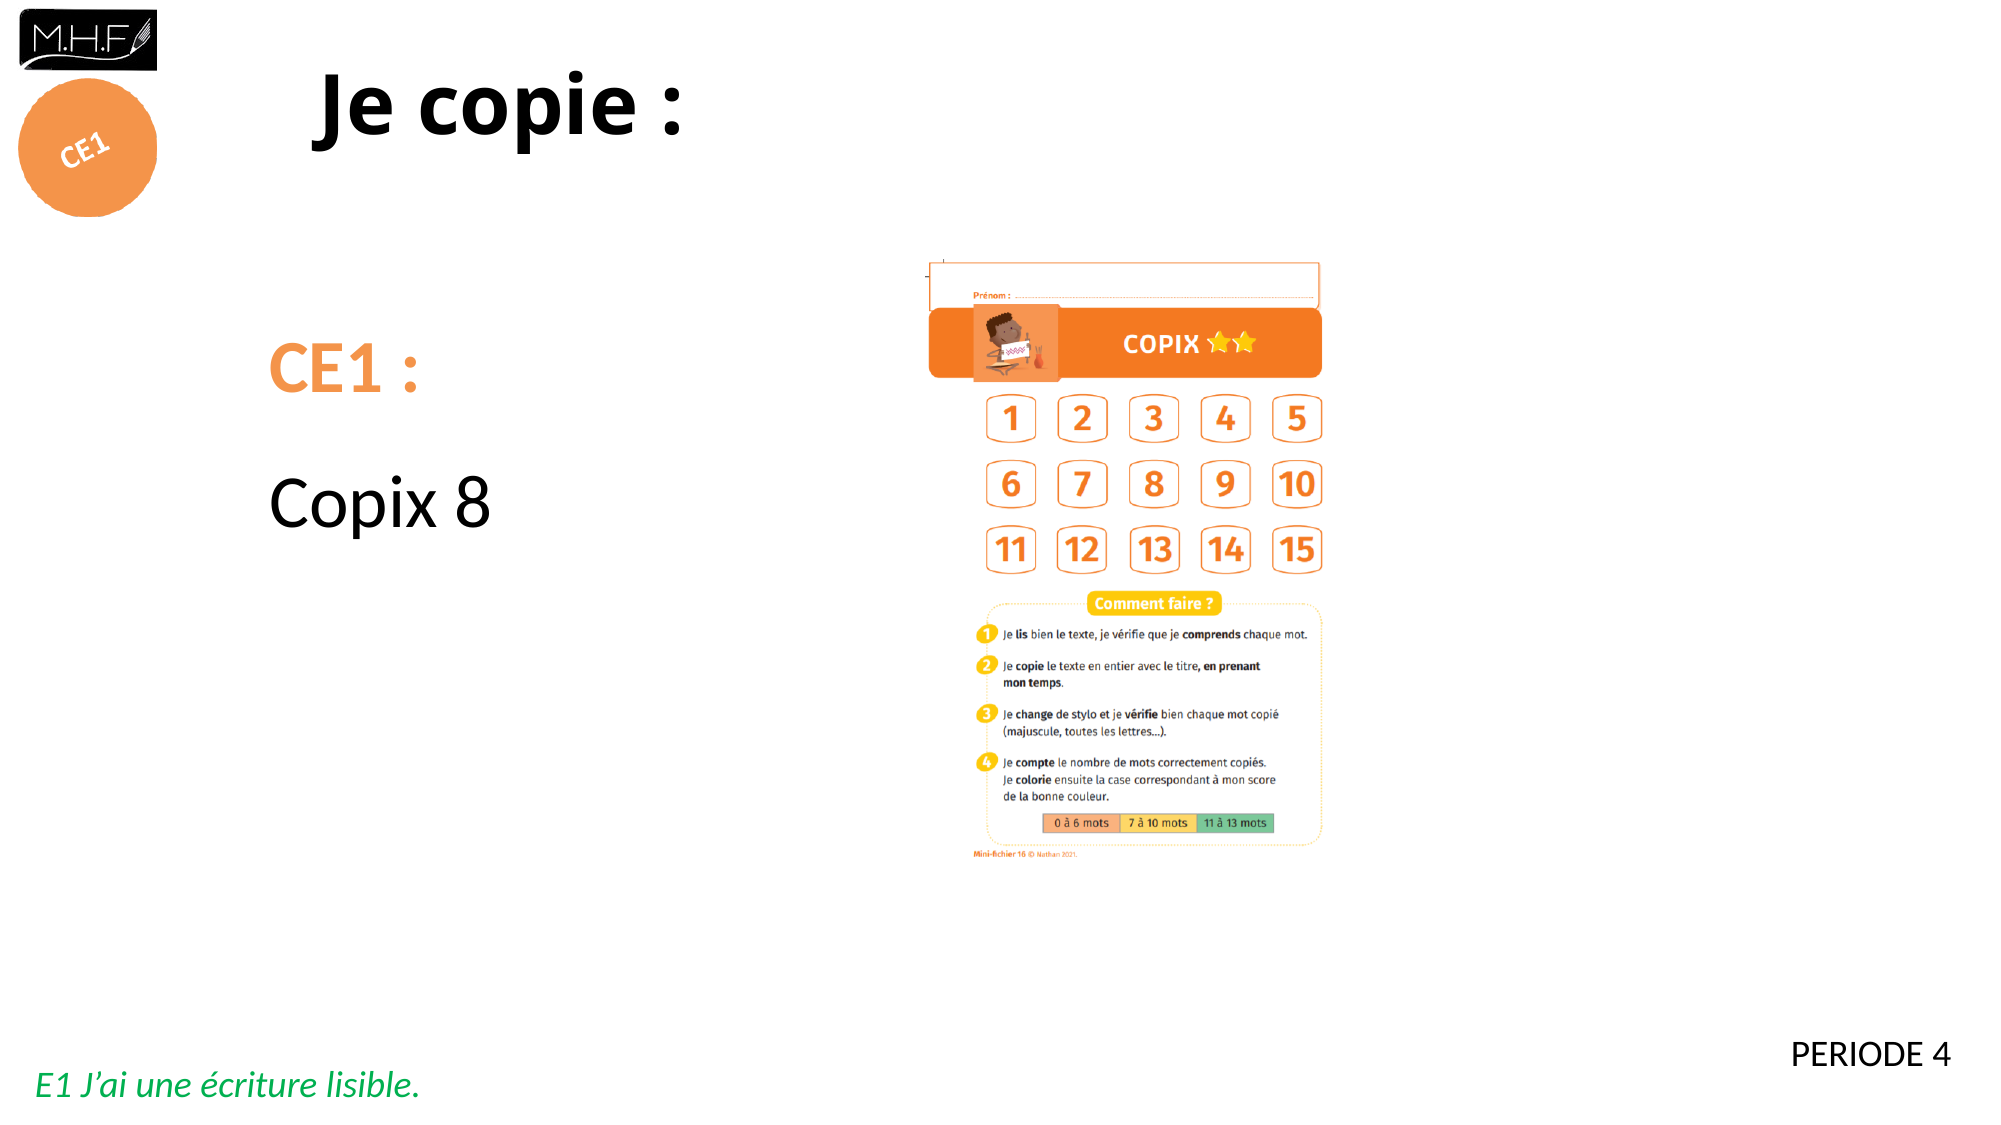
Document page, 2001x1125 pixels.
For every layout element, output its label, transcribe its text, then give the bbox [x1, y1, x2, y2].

text_box Je copie : [303, 7, 1549, 208]
picture [925, 259, 1341, 866]
picture [18, 78, 157, 218]
text_box CE1 : Copix 8 [254, 265, 881, 775]
text_box PERIODE 4 [1362, 1021, 1967, 1082]
text_box E1 J’ai une écriture lisible. [19, 1052, 646, 1125]
picture [16, 7, 157, 74]
